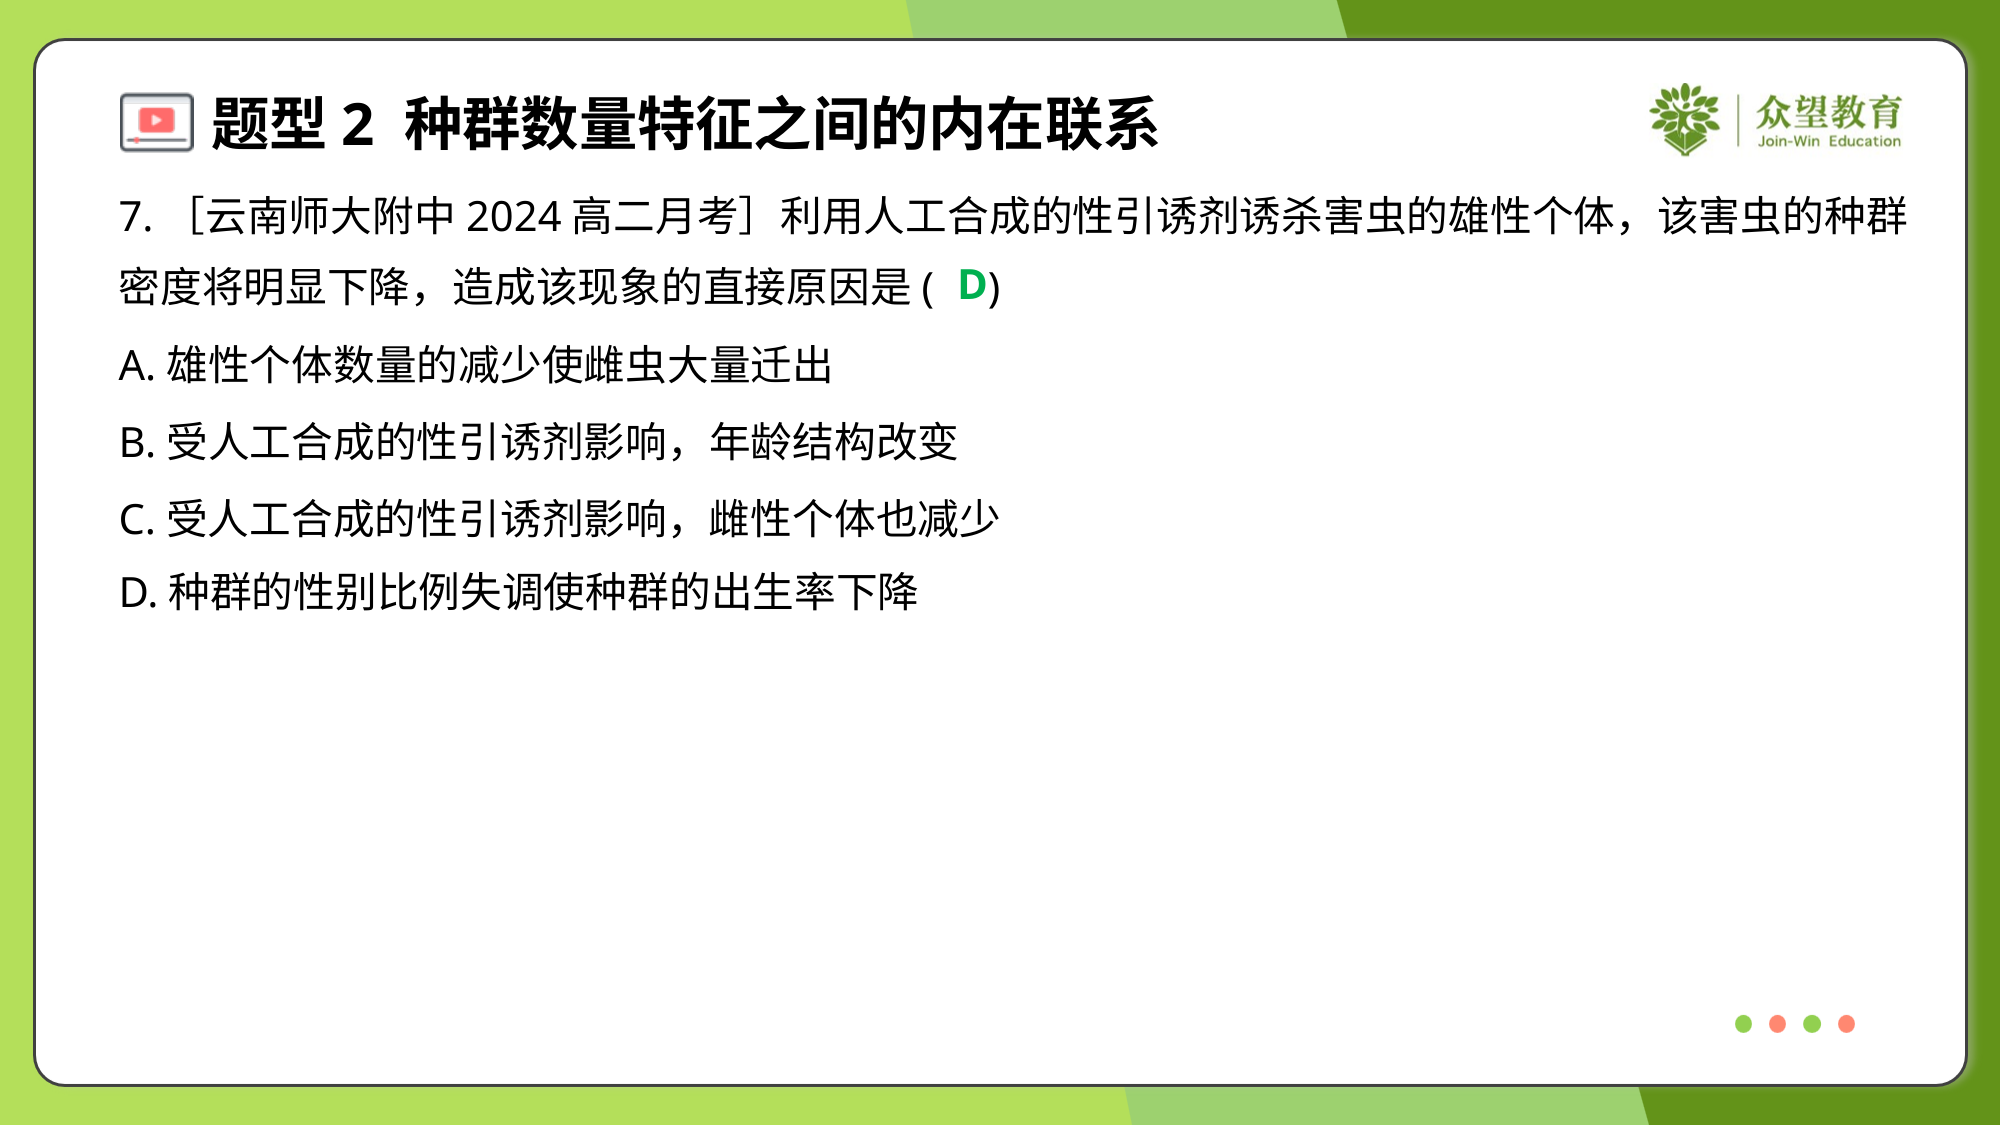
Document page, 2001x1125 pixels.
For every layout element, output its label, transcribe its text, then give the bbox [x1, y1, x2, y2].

picture [0, 0, 2000, 1125]
text_box D [940, 236, 1005, 301]
text_box A.雄性个体数量的减少使雌虫大量迁出 B.受人工合成的性引诱剂影响，年龄结构改变 C.受人工合成的性引诱剂影响，雌性个体也减少 D.种群的性别比例失调使种群的出生率下降 [118, 313, 1883, 609]
text_box 7.［云南师大附中2024高二月考］利用人工合成的性引诱剂诱杀害虫的雄性个体，该害虫的种群 密度将明显下降，造成该现象的直接原因是( ) [118, 164, 1883, 304]
